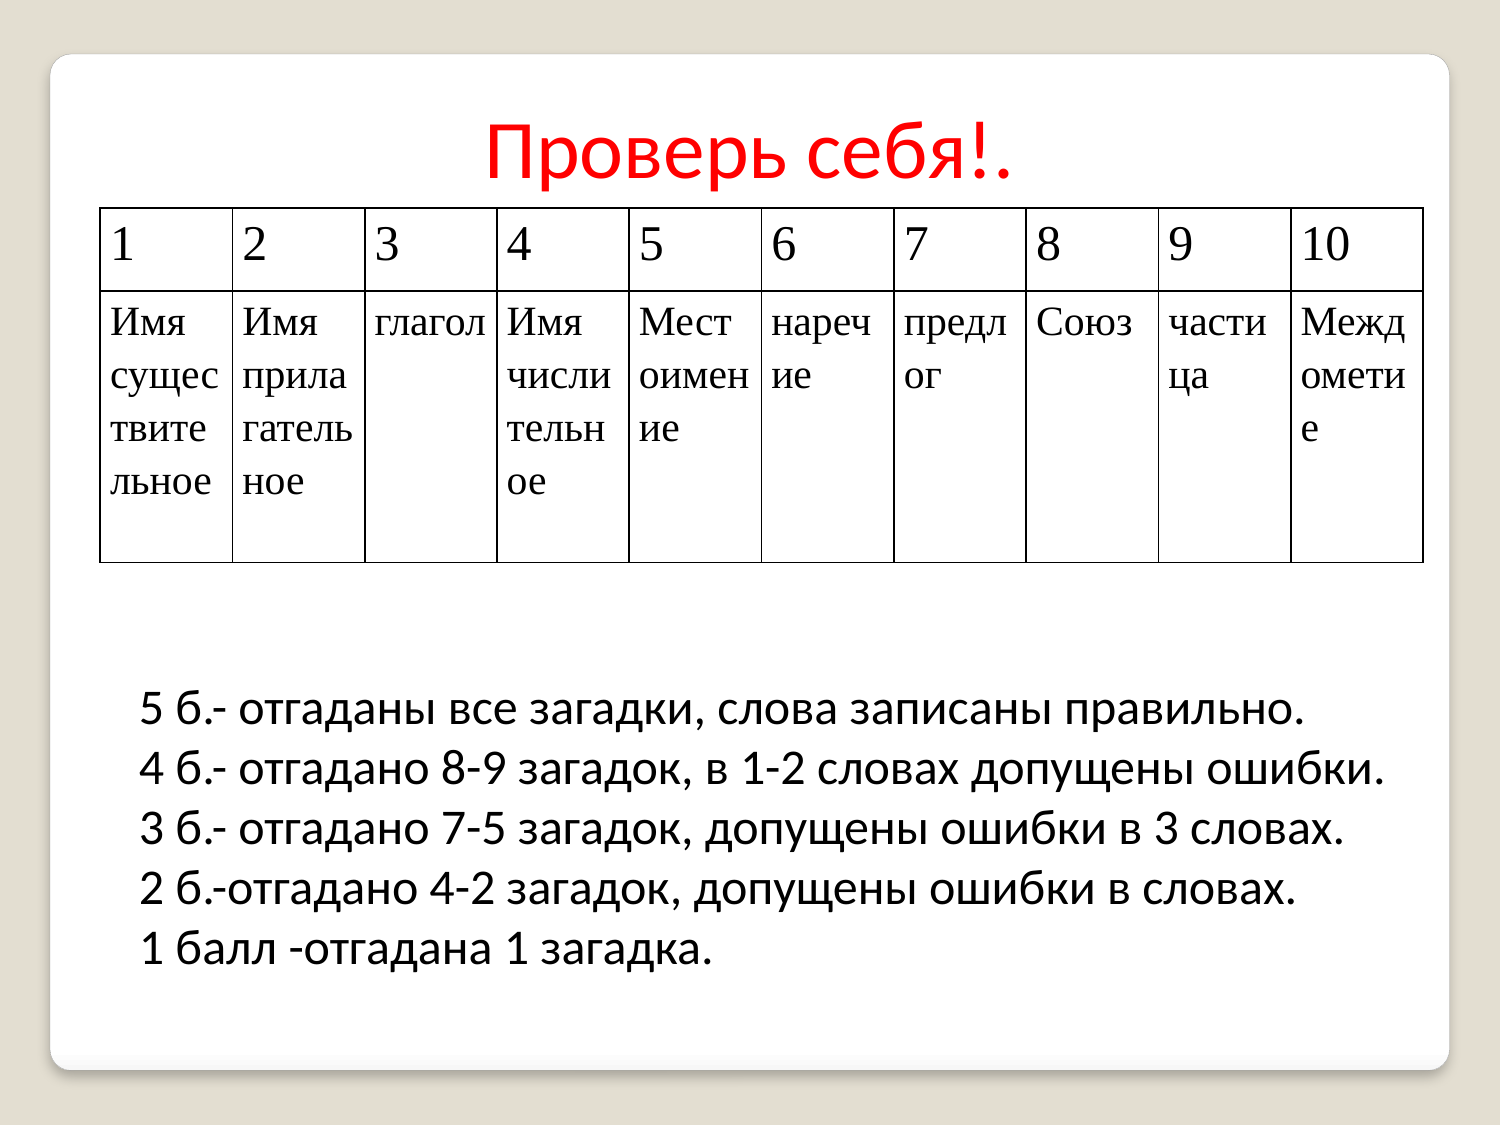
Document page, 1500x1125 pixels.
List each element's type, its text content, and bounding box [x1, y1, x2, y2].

table_header 6 [762, 209, 893, 290]
table_header 2 [233, 209, 364, 290]
table_cell Союз [1027, 292, 1158, 562]
table_header 5 [630, 209, 761, 290]
table_header 7 [895, 209, 1025, 290]
table_cell Имя прилагательное [233, 292, 364, 562]
table_cell предлог [895, 292, 1025, 562]
table_cell Междометие [1292, 292, 1422, 562]
table_header 4 [498, 209, 628, 290]
table_cell Местоимение [630, 292, 761, 562]
table_cell Имя существительное [101, 292, 232, 562]
table_cell наречие [762, 292, 893, 562]
table_cell глагол [366, 292, 496, 562]
table_header 1 [101, 209, 232, 290]
text_box 5 б.- отгаданы все загадки, слова записаны правильно. 4 б.- отгадано 8-9 загадок, в 1-2 словах допущены ошибки. 3 б.- отгадано 7-5 загадок, допущены ошибки в 3 словах. 2 б.-отгадано 4-2 загадок, допущены ошибки в словах. 1 балл -отгадана 1 загадка. [123, 666, 1424, 982]
table_header 9 [1159, 209, 1290, 290]
text_box Проверь себя!. [0, 87, 1500, 203]
table_header 10 [1292, 209, 1422, 290]
table_cell Имя числительное [498, 292, 628, 562]
table_header 3 [366, 209, 496, 290]
table_cell частица [1159, 292, 1290, 562]
table_header 8 [1027, 209, 1158, 290]
